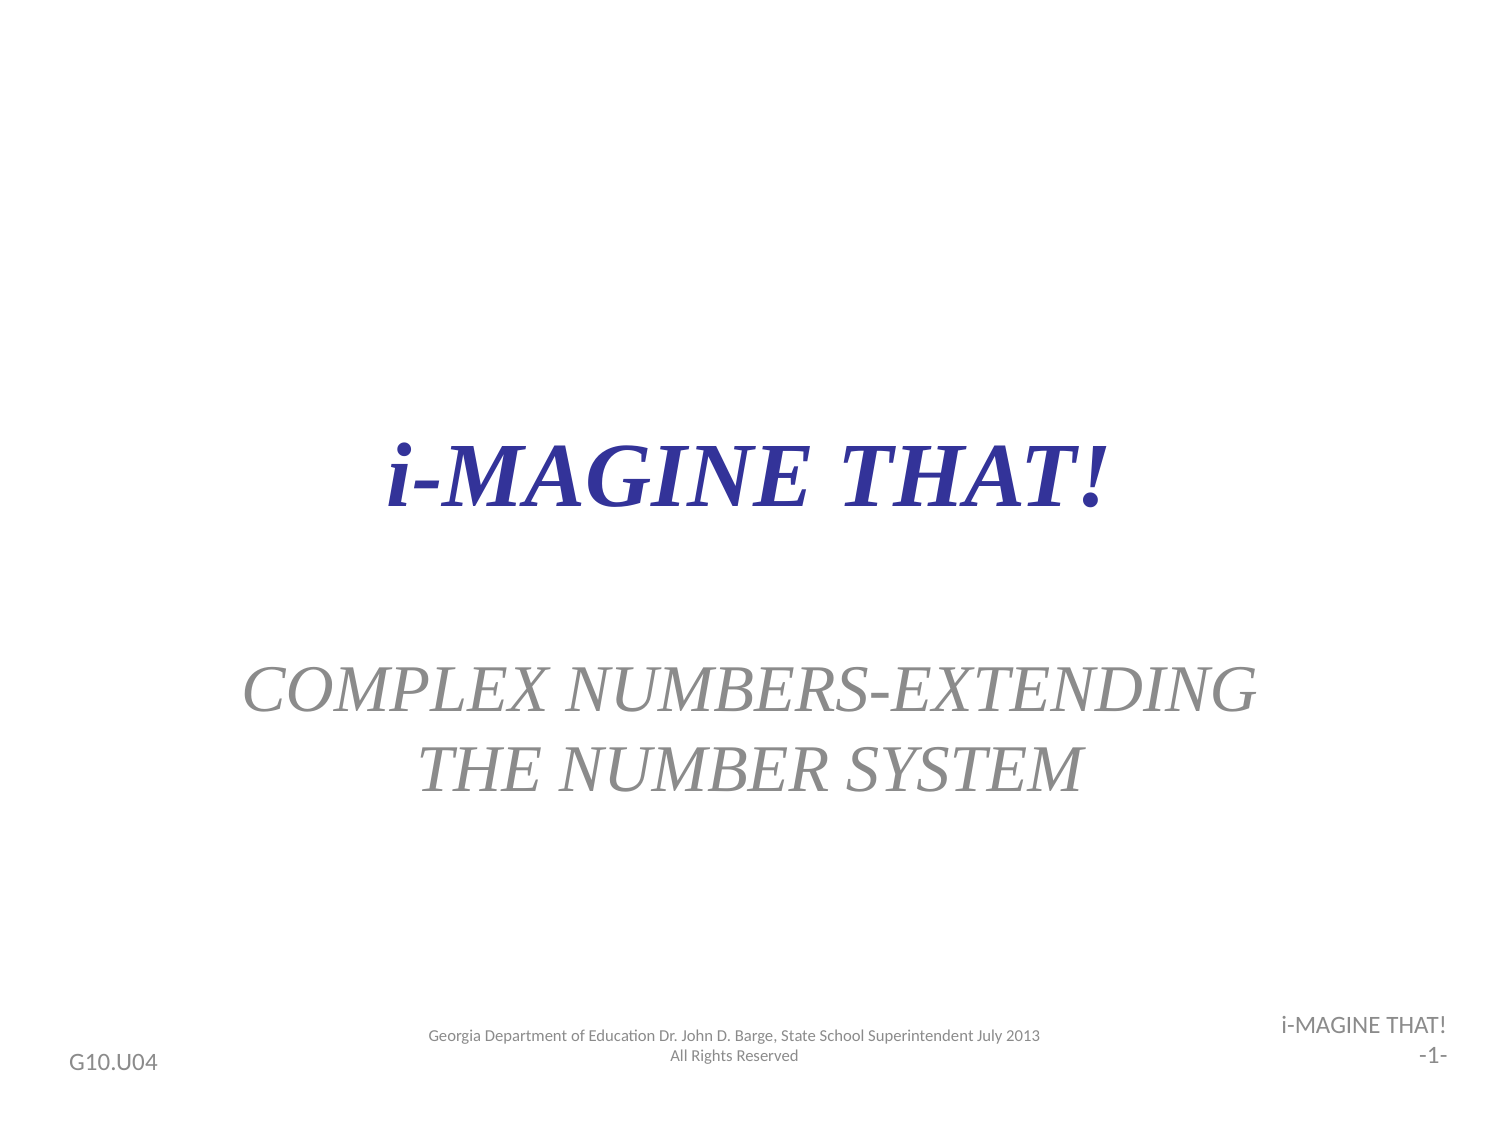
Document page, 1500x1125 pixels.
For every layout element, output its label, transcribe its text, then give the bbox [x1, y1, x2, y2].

text_box Georgia Department of Education Dr. John D. Barge, State School Superintendent July 2013 All Rights Reserved [241, 1024, 1224, 1085]
subtitle COMPLEX NUMBERS-EXTENDING THE NUMBER SYSTEM [225, 637, 1275, 925]
slide_number G10.U04 [54, 1030, 238, 1091]
title i-MAGINE THAT! [112, 349, 1388, 591]
text_box i-MAGINE THAT! -1- [1224, 962, 1463, 1115]
